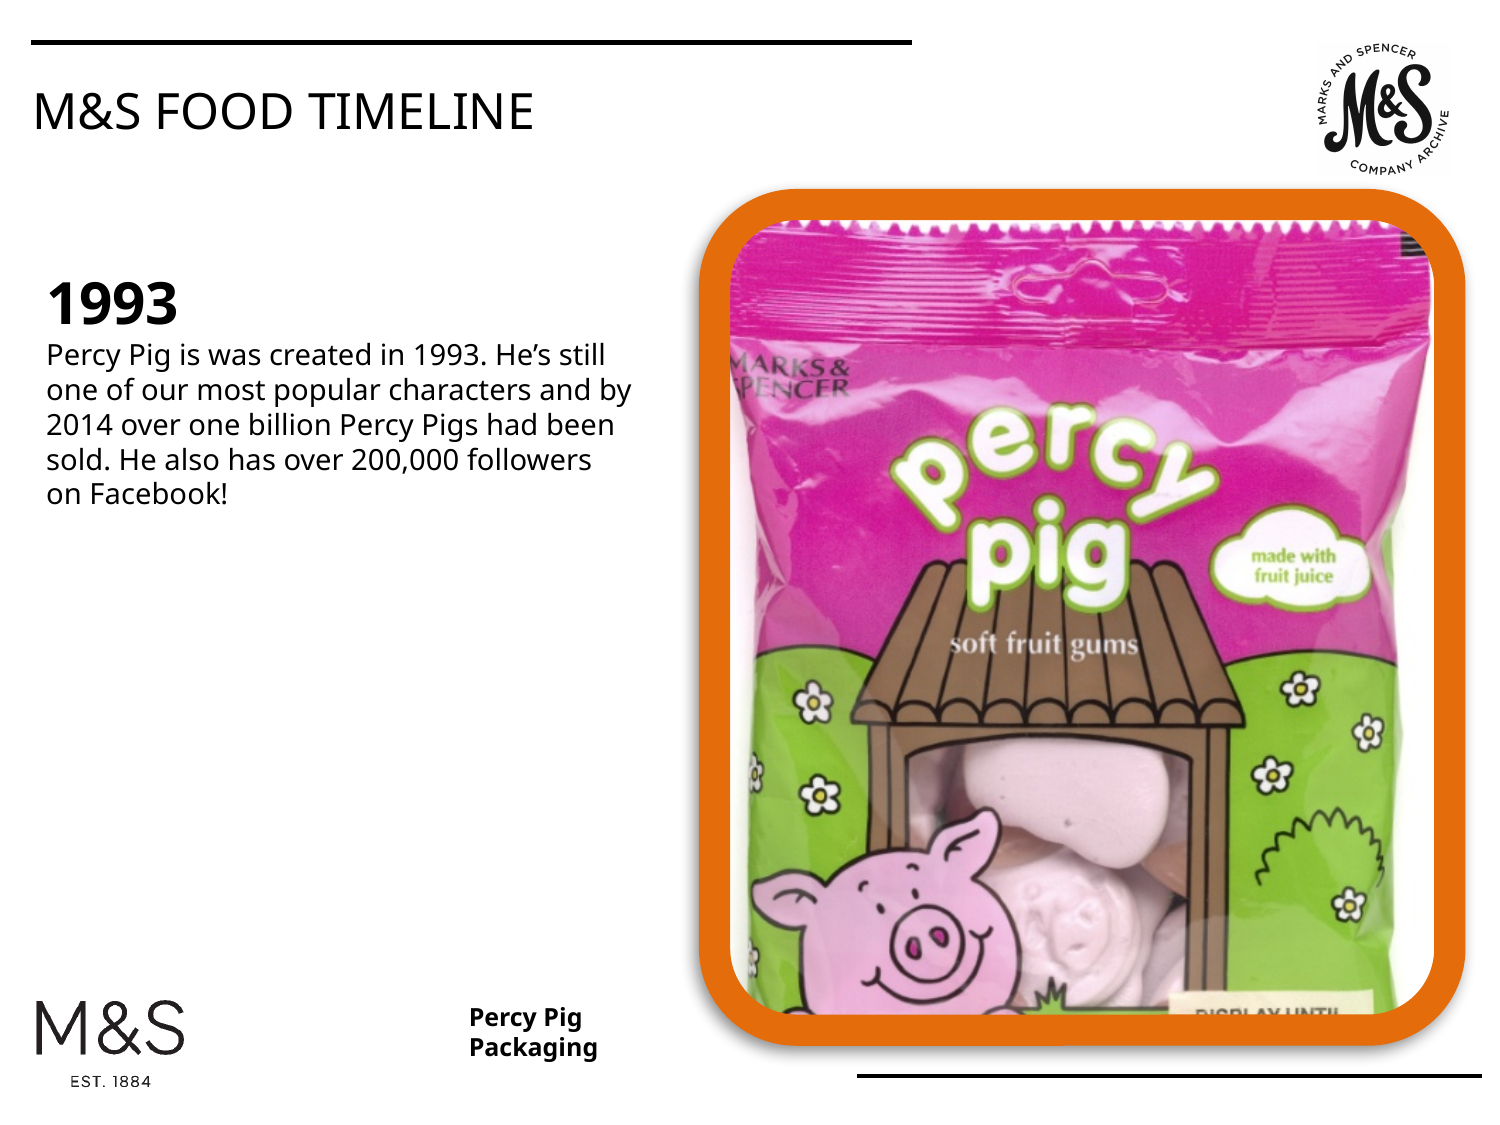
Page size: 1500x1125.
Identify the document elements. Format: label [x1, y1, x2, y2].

text_box [17, 42, 1483, 1093]
